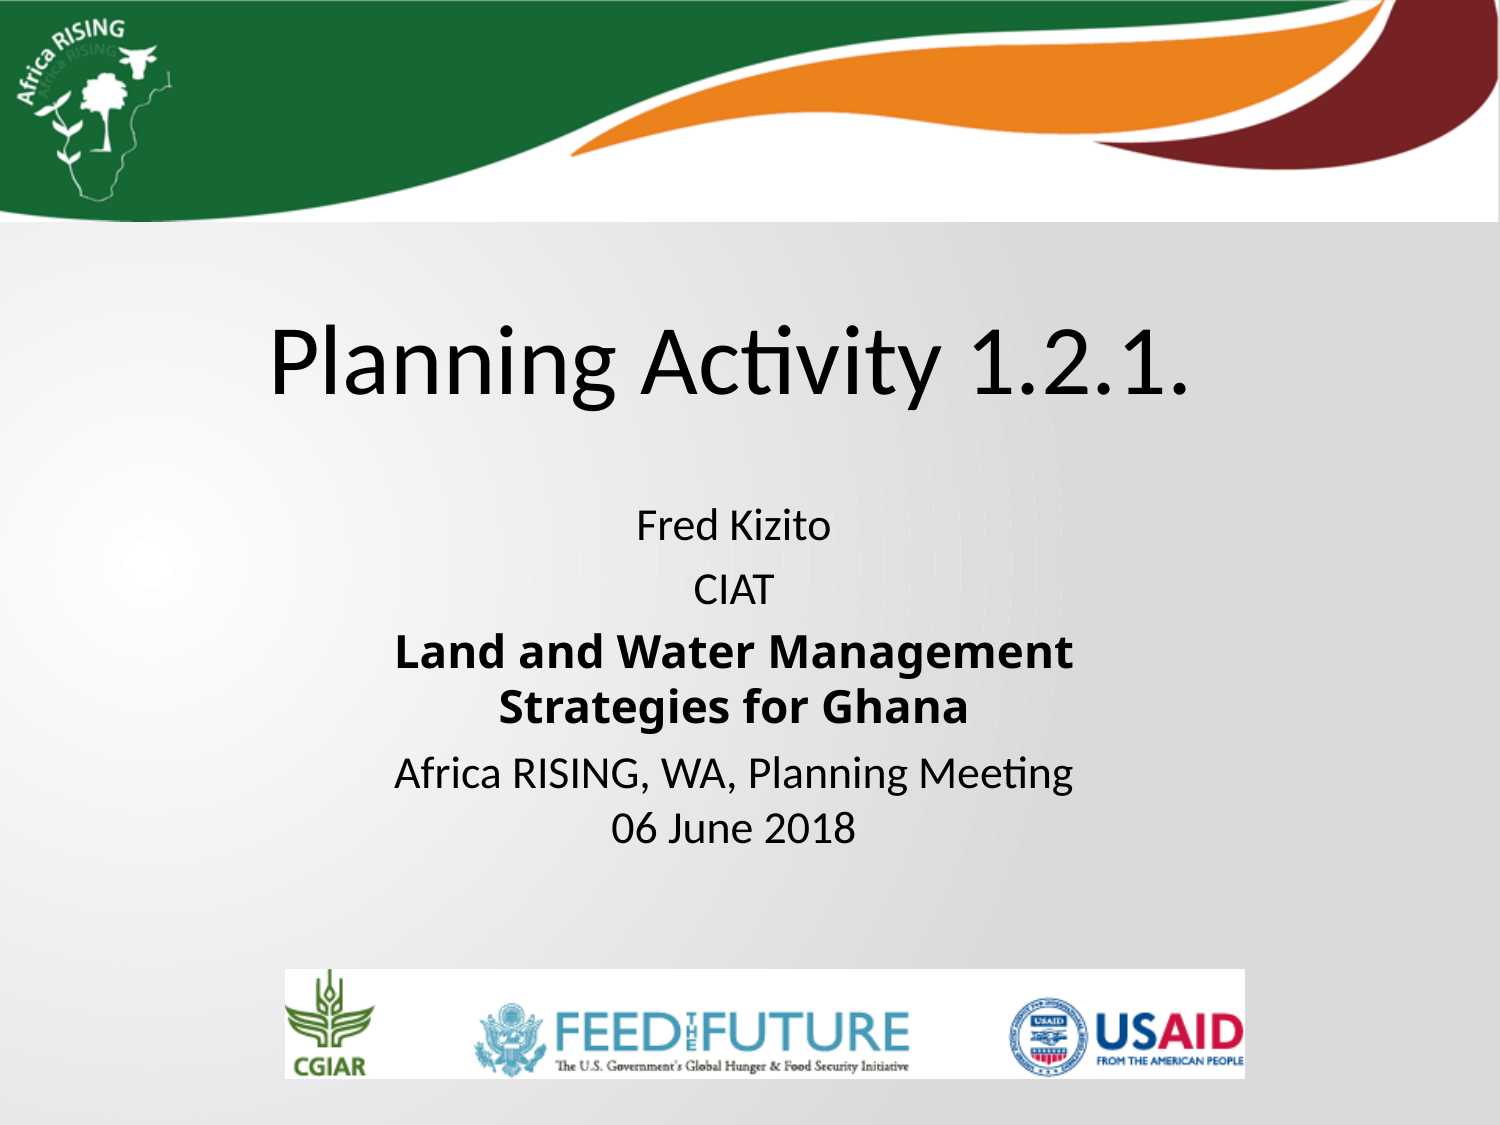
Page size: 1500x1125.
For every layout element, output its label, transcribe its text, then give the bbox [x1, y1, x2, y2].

list Fred Kizito CIAT Land and Water Management Strategies for Ghana Africa RISING, WA, Planning Meeting 06 June 2018 [349, 487, 1100, 875]
picture [285, 969, 1245, 1079]
list Planning Activity 1.2.1. [137, 287, 1307, 475]
picture [0, 0, 1499, 222]
